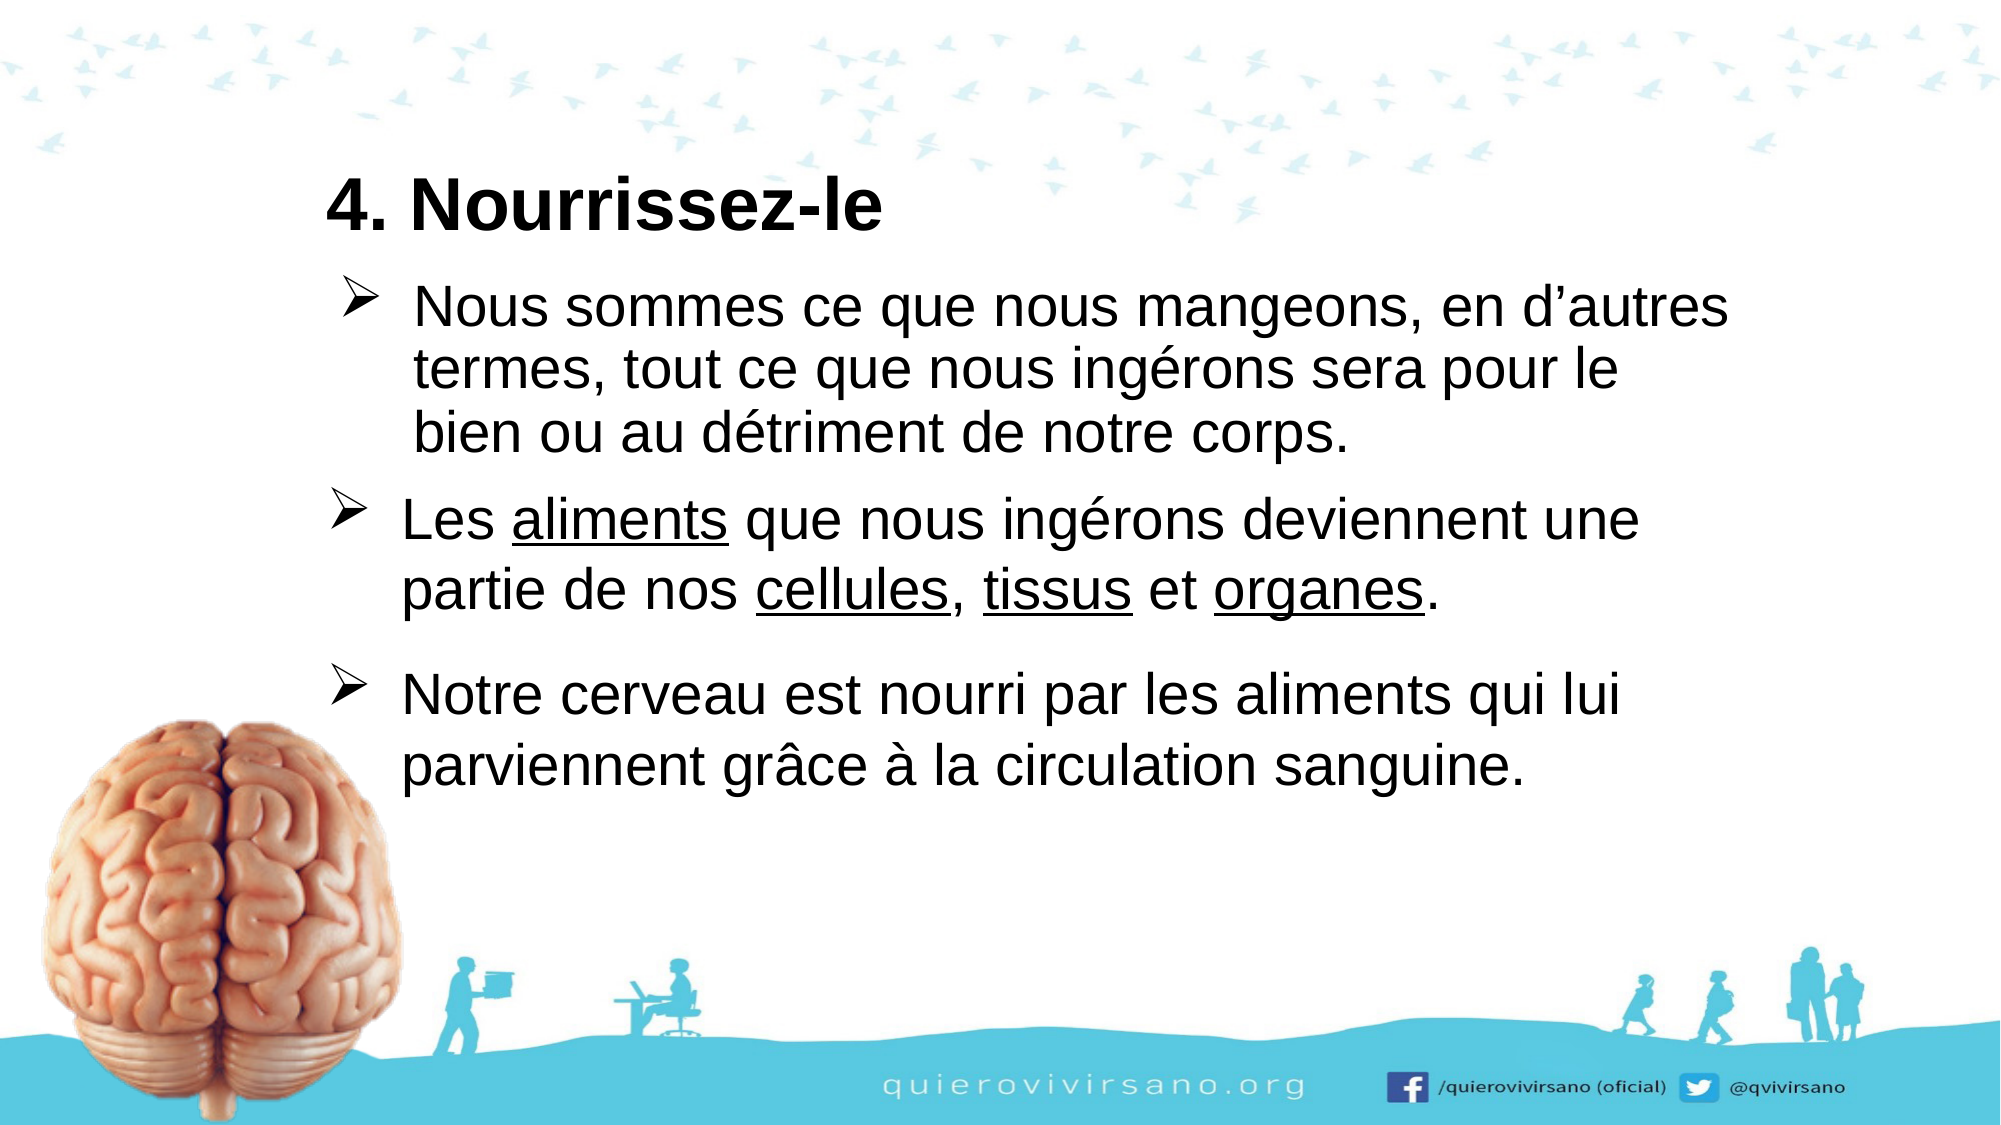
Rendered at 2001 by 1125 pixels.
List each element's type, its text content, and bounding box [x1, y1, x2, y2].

title 4. Nourrissez-le [311, 104, 1526, 254]
text_box Les aliments que nous ingérons deviennent une partie de nos cellules, tissus et organes. [311, 473, 1766, 629]
picture [0, 0, 2001, 1125]
text_box Notre cerveau est nourri par les aliments qui lui parviennent grâce à la circulation sanguine. [311, 649, 1774, 804]
subtitle Nous sommes ce que nous mangeons, en d’autres termes, tout ce que nous ingérons sera pour le bien ou au détriment de notre corps. [323, 268, 1749, 473]
